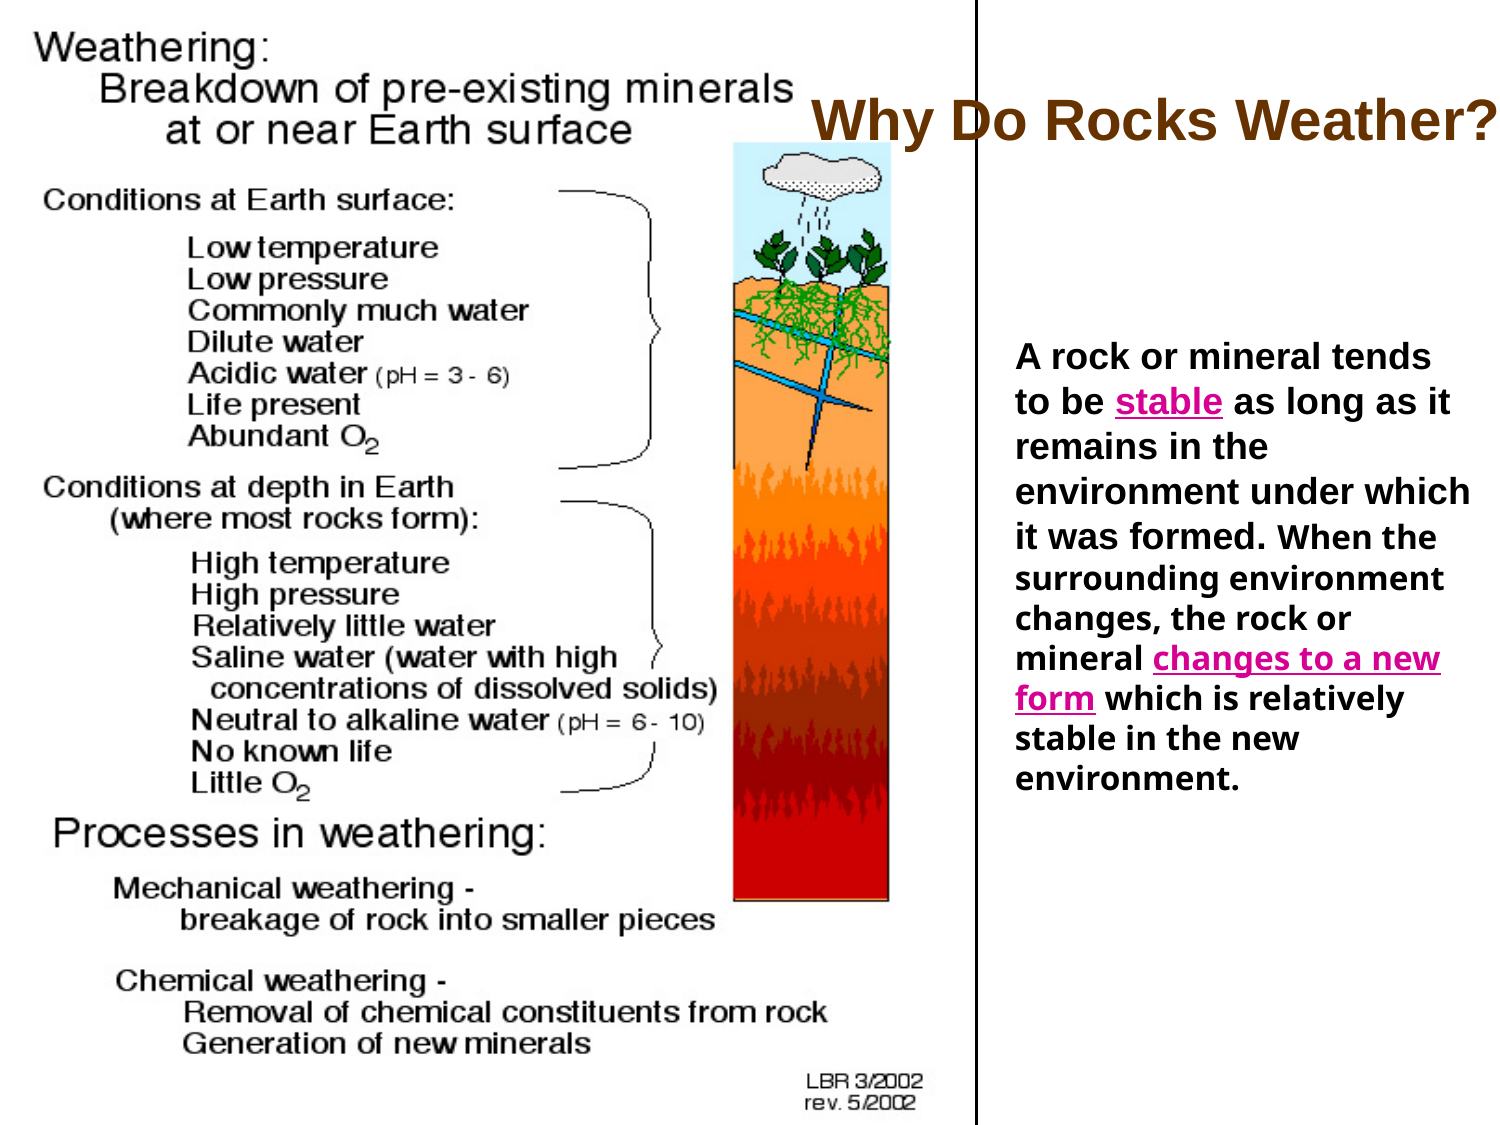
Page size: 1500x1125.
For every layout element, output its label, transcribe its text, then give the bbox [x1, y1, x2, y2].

text_box A rock or mineral tends to be stable as long as it remains in the environment under which it was formed. When the surrounding environment changes, the rock or mineral changes to a new form which is relatively stable in the new environment. [999, 324, 1488, 805]
picture [0, 0, 976, 1125]
text_box Why Do Rocks Weather? [981, 75, 1500, 160]
